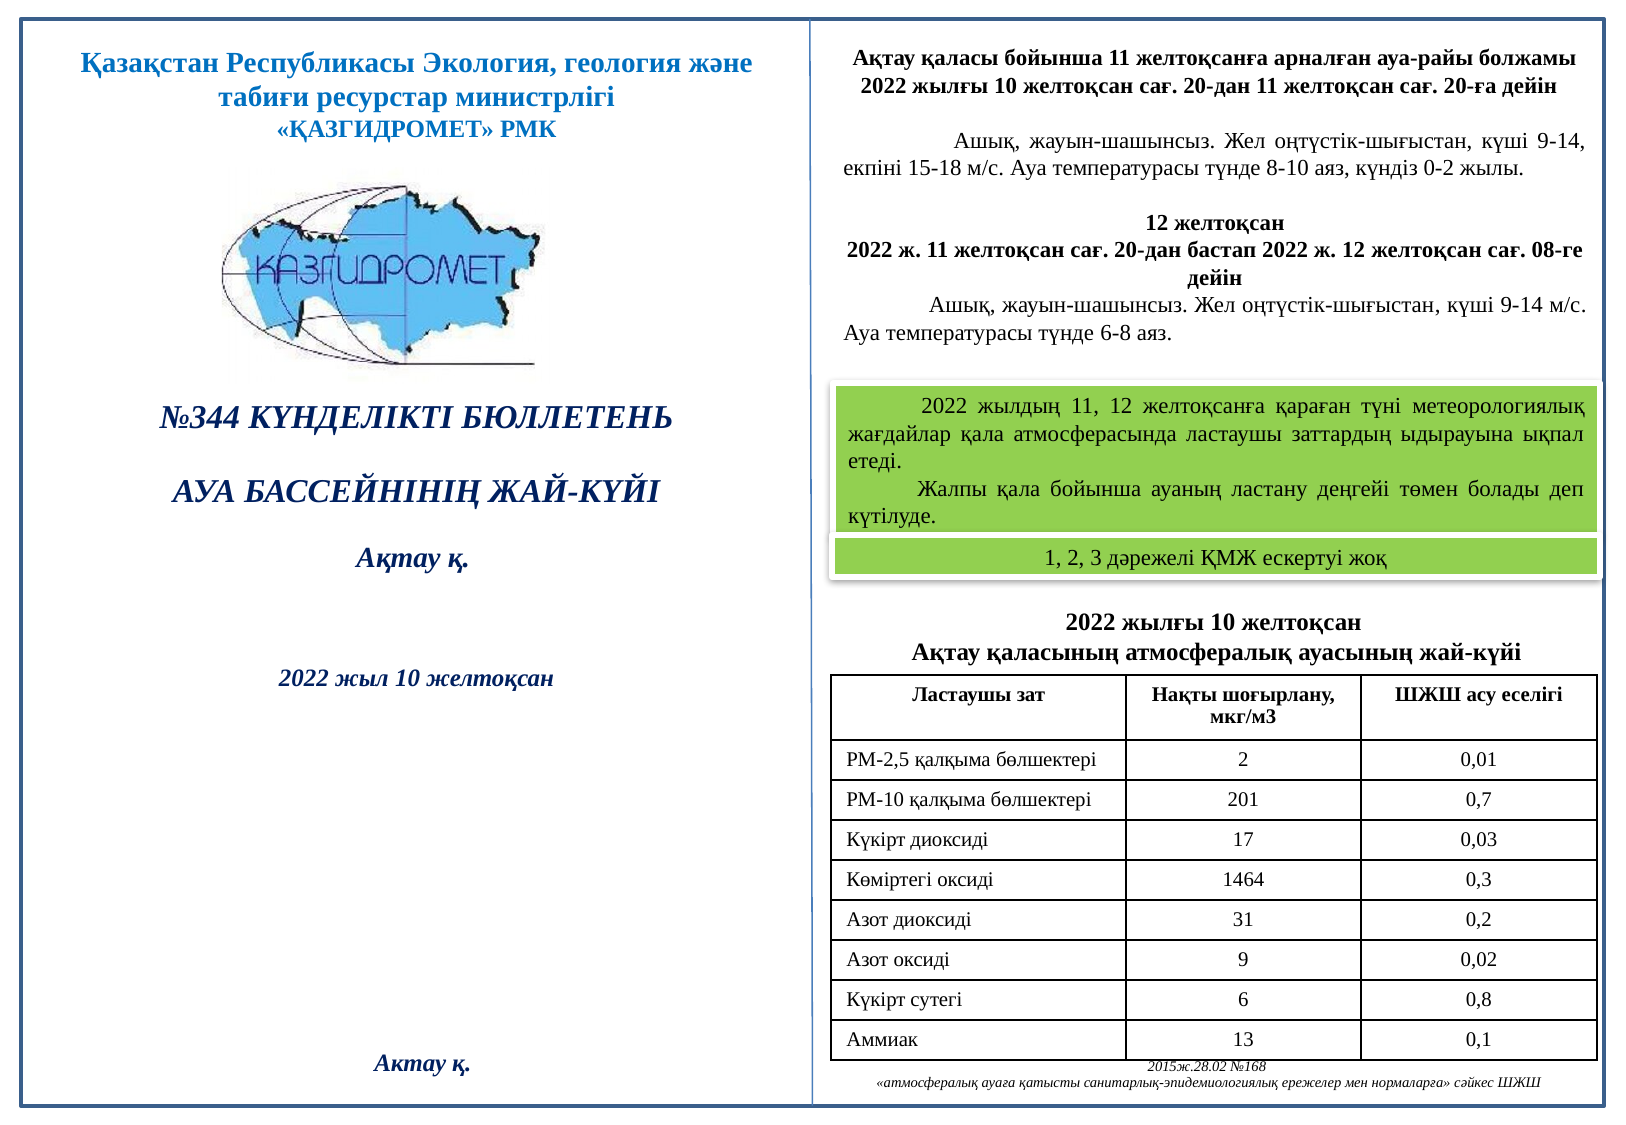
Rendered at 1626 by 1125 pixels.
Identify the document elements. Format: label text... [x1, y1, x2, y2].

text_box 2022 жылдың 11, 12 желтоқсанға қараған түні метеорологиялық жағдайлар қала атмосферасында ластаушы заттардың ыдырауына ықпал етеді. Жалпы қала бойынша ауаның ластану деңгейі төмен болады деп күтілуде. [830, 380, 1603, 532]
text_box 1, 2, 3 дәрежелі ҚМЖ ескертуі жоқ [829, 532, 1603, 580]
table_header Ластаушы зат [832, 676, 1125, 739]
table_header ШЖШ асу еселігі [1362, 676, 1596, 739]
table_cell Аммиак [832, 1021, 1125, 1059]
table_cell Азот оксиді [832, 941, 1125, 979]
table_cell Азот диоксиді [832, 901, 1125, 939]
picture [221, 167, 555, 384]
text_box Қазақстан Республикасы Экология, геология және табиғи ресурстар министрлігі «ҚАЗГИДРОМЕТ» РМК [21, 35, 804, 150]
table_cell 9 [1127, 941, 1360, 979]
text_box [809, 18, 813, 1106]
table_header №344 КҮНДЕЛІКТІ БЮЛЛЕТЕНЬ АУА БАССЕЙНІНІҢ ЖАЙ-КҮЙІ Ақтау қ. 2022 жыл 10 желтоқсан [50, 399, 783, 716]
table_cell 31 [1127, 901, 1360, 939]
table_cell 0,02 [1362, 941, 1596, 979]
table_cell 0,01 [1362, 741, 1596, 779]
table_cell 0,8 [1362, 981, 1596, 1019]
table_cell 2 [1127, 741, 1360, 779]
table_cell 17 [1127, 821, 1360, 859]
table_header Актау қ. [57, 1049, 789, 1106]
table_header Нақты шоғырлану, мкг/м3 [1127, 676, 1360, 739]
table_cell 0,2 [1362, 901, 1596, 939]
table_cell Күкірт диоксиді [832, 821, 1125, 859]
table_cell РМ-2,5 қалқыма бөлшектері [832, 741, 1125, 779]
table_header 2015ж.28.02 №168 «атмосфералық ауаға қатысты санитарлық-эпидемиологиялық ережелер мен нормаларға» сәйкес ШЖШ [817, 1059, 1601, 1102]
table_cell Күкірт сутегі [832, 981, 1125, 1019]
text_box [19, 17, 1606, 1108]
table_cell 6 [1127, 981, 1360, 1019]
table_cell 0,03 [1362, 821, 1596, 859]
table_cell 13 [1127, 1021, 1360, 1059]
table_cell 201 [1127, 781, 1360, 819]
table_cell 0,7 [1362, 781, 1596, 819]
table_cell РМ-10 қалқыма бөлшектері [832, 781, 1125, 819]
table_cell Көміртегі оксиді [832, 861, 1125, 899]
text_box Ақтау қаласы бойынша 11 желтоқсанға арналған ауа-райы болжамы 2022 жылғы 10 желтоқсан сағ. 20-дан 11 желтоқсан сағ. 20-ға дейін Ашық, жауын-шашынсыз. Жел оңтүстік-шығыстан, күші 9-14, екпіні 15-18 м/с. Ауа температурасы түнде 8-10 аяз, күндіз 0-2 жылы. 12 желтоқсан 2022 ж. 11 желтоқсан сағ. 20-дан бастап 2022 ж. 12 желтоқсан сағ. 08-ге дейін Ашық, жауын-шашынсыз. Жел оңтүстік-шығыстан, күші 9-14 м/с. Ауа температурасы түнде 6-8 аяз. [828, 35, 1602, 353]
text_box 2022 жылғы 10 желтоқсан Ақтау қаласының атмосфералық ауасының жай-күйі [818, 598, 1610, 674]
table_cell [816, 1102, 1601, 1123]
table_cell 0,1 [1362, 1021, 1596, 1059]
table_cell 1464 [1127, 861, 1360, 899]
table_cell 0,3 [1362, 861, 1596, 899]
